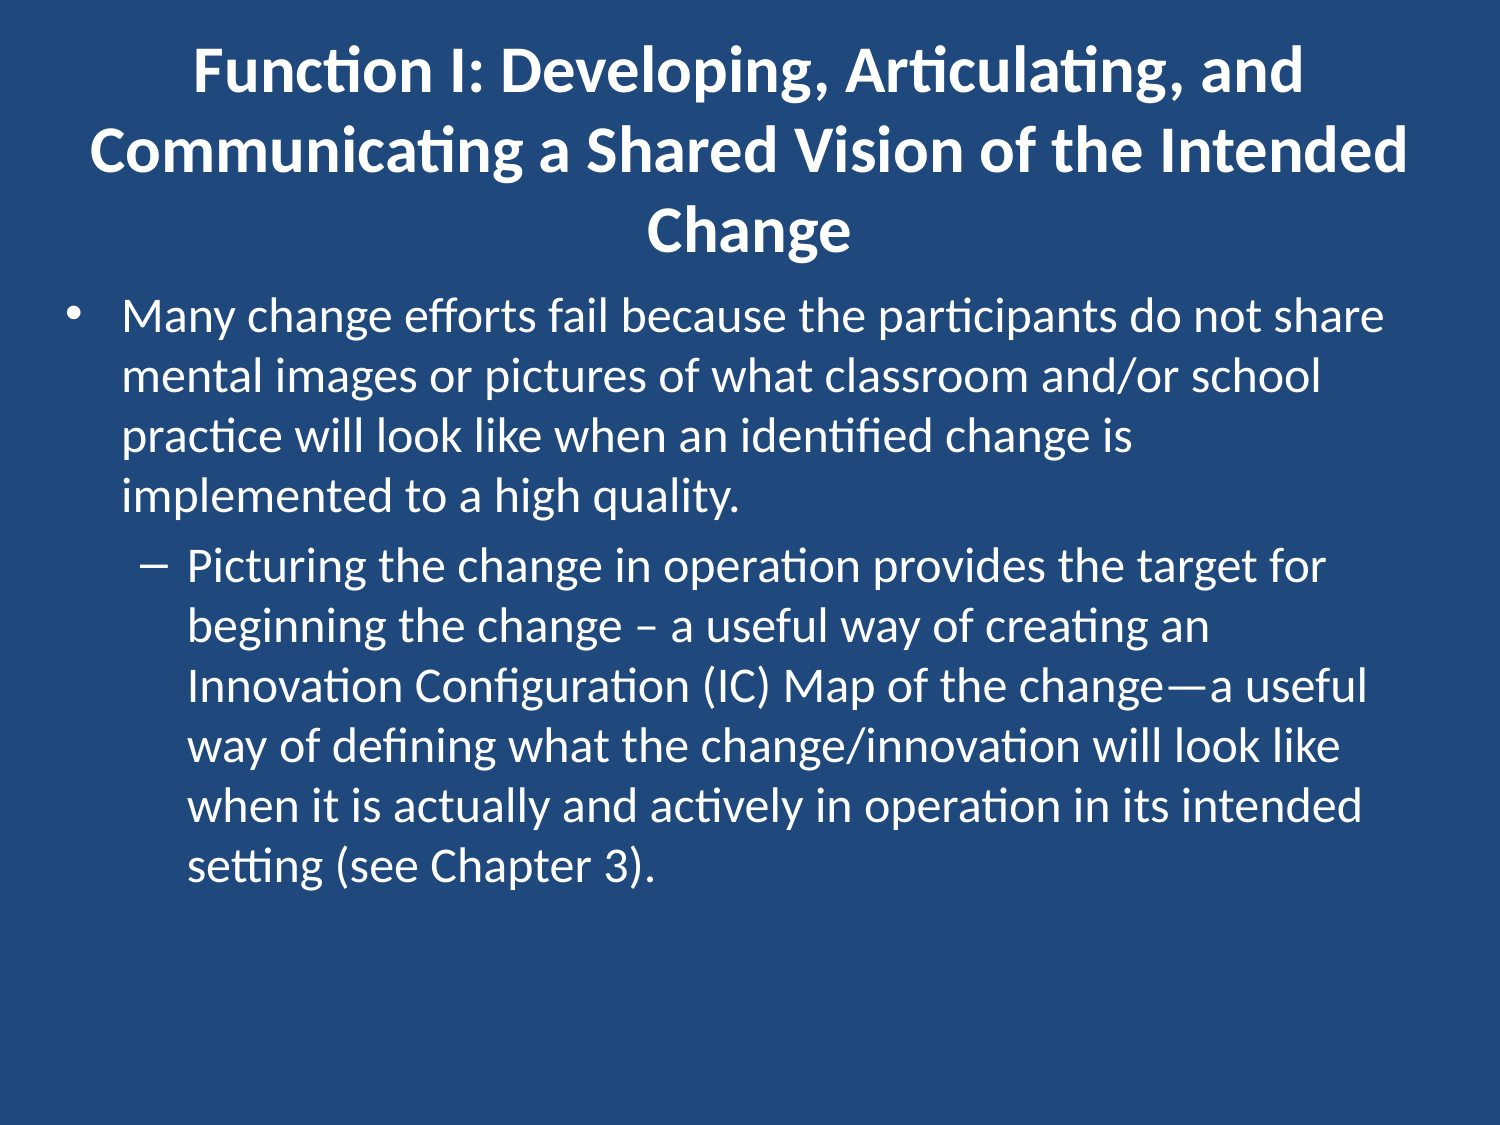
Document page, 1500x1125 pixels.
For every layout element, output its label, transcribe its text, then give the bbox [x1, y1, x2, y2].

list Many change efforts fail because the participants do not share mental images or pictures of what classroom and/or school practice will look like when an identified change is implemented to a high quality. Picturing the change in operation provides the target for beginning the change – a useful way of creating an Innovation Configuration (IC) Map of the change—a useful way of defining what the change/innovation will look like when it is actually and actively in operation in its intended setting (see Chapter 3). [50, 275, 1425, 1018]
title Function I: Developing, Articulating, and Communicating a Shared Vision of the Intended Change [24, 24, 1475, 268]
